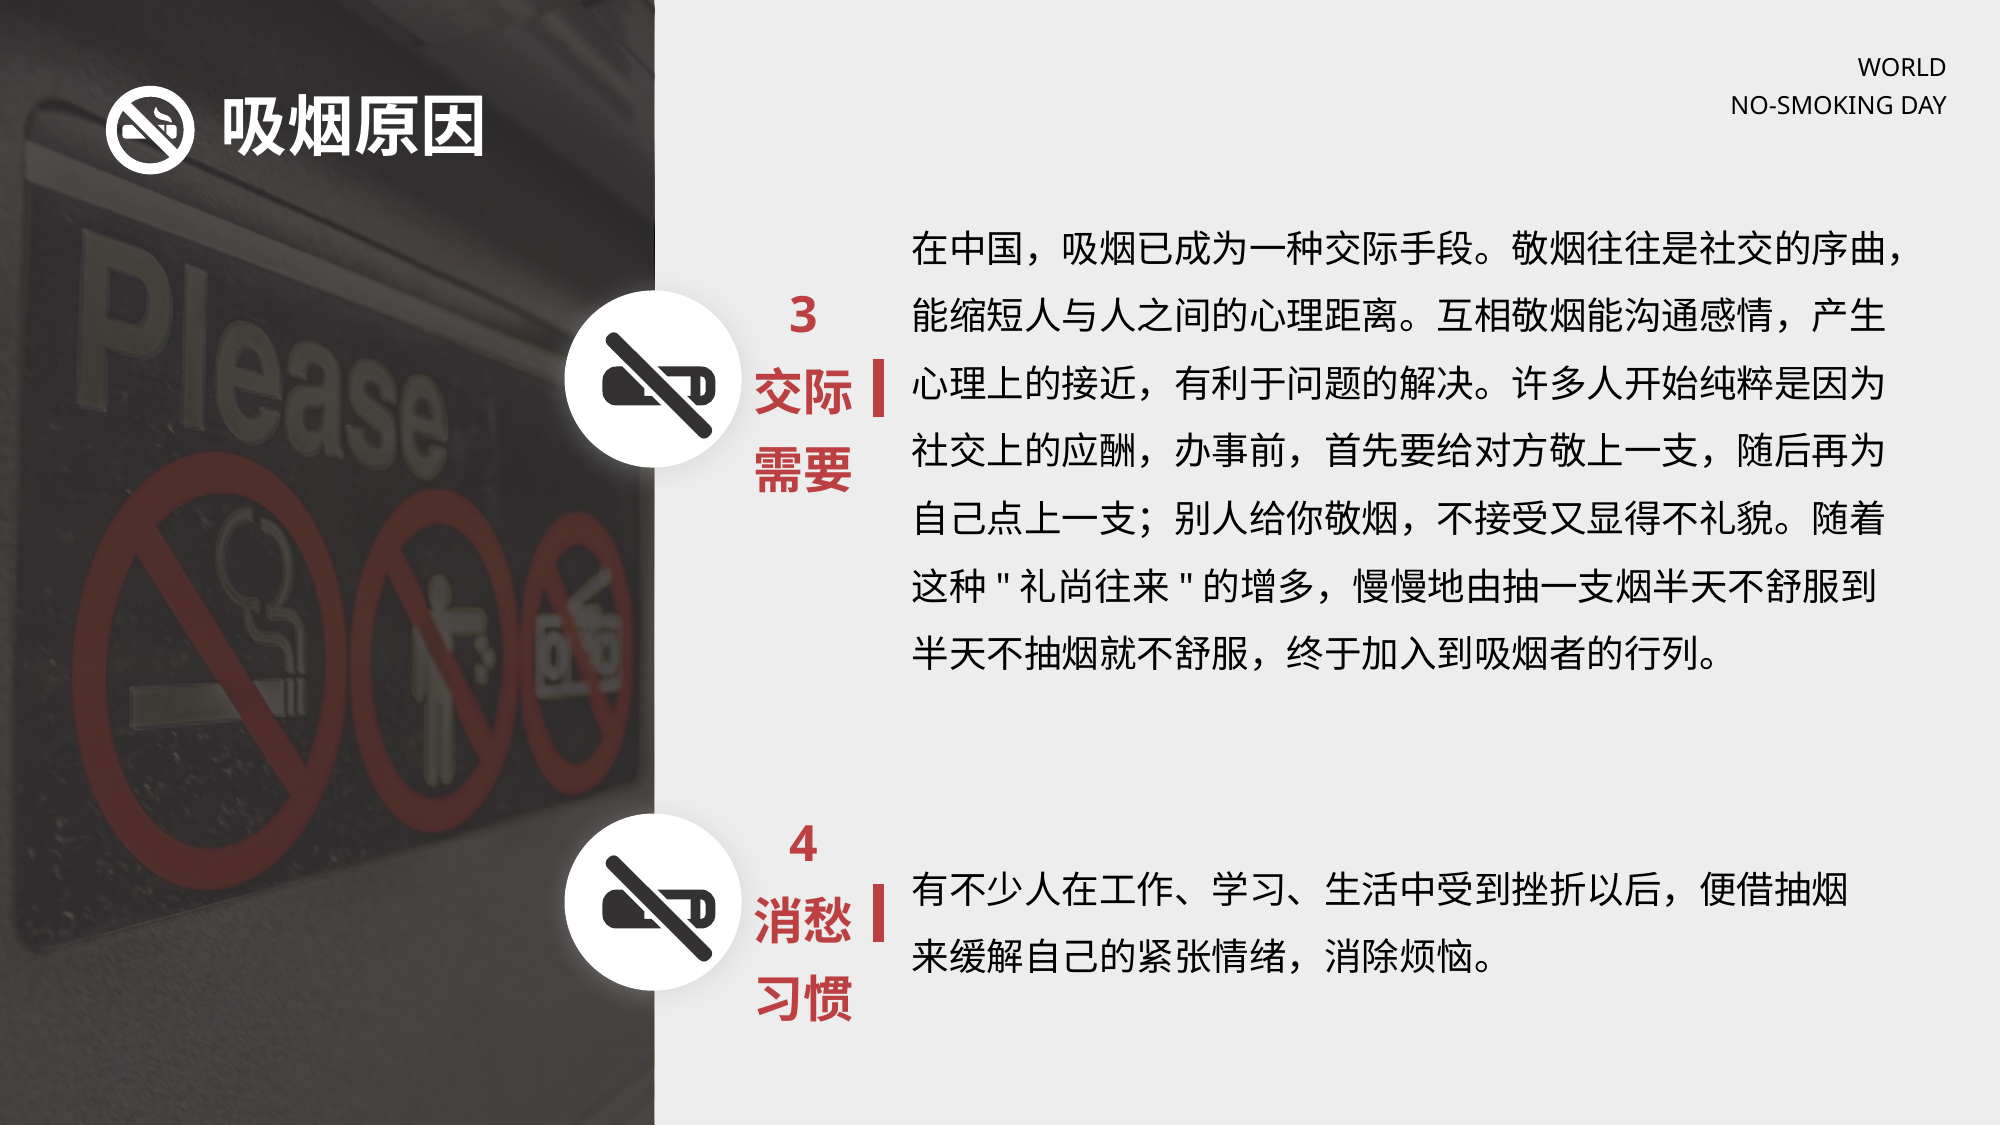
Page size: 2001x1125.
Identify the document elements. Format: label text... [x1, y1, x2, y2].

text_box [564, 257, 879, 501]
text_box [105, 76, 505, 175]
picture [0, 0, 655, 1125]
text_box 在中国，吸烟已成为一种交际手段。敬烟往往是社交的序曲，能缩短人与人之间的心理距离。互相敬烟能沟通感情，产生心理上的接近，有利于问题的解决。许多人开始纯粹是因为社交上的应酬，办事前，首先要给对方敬上一支，随后再为自己点上一支；别人给你敬烟，不接受又显得不礼貌。随着这种"礼尚往来"的增多，慢慢地由抽一支烟半天不舒服到半天不抽烟就不舒服，终于加入到吸烟者的行列。 [896, 195, 1922, 683]
text_box 有不少人在工作、学习、生活中受到挫折以后，便借抽烟来缓解自己的紧张情绪，消除烦恼。 [896, 835, 1897, 986]
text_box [564, 786, 879, 1031]
